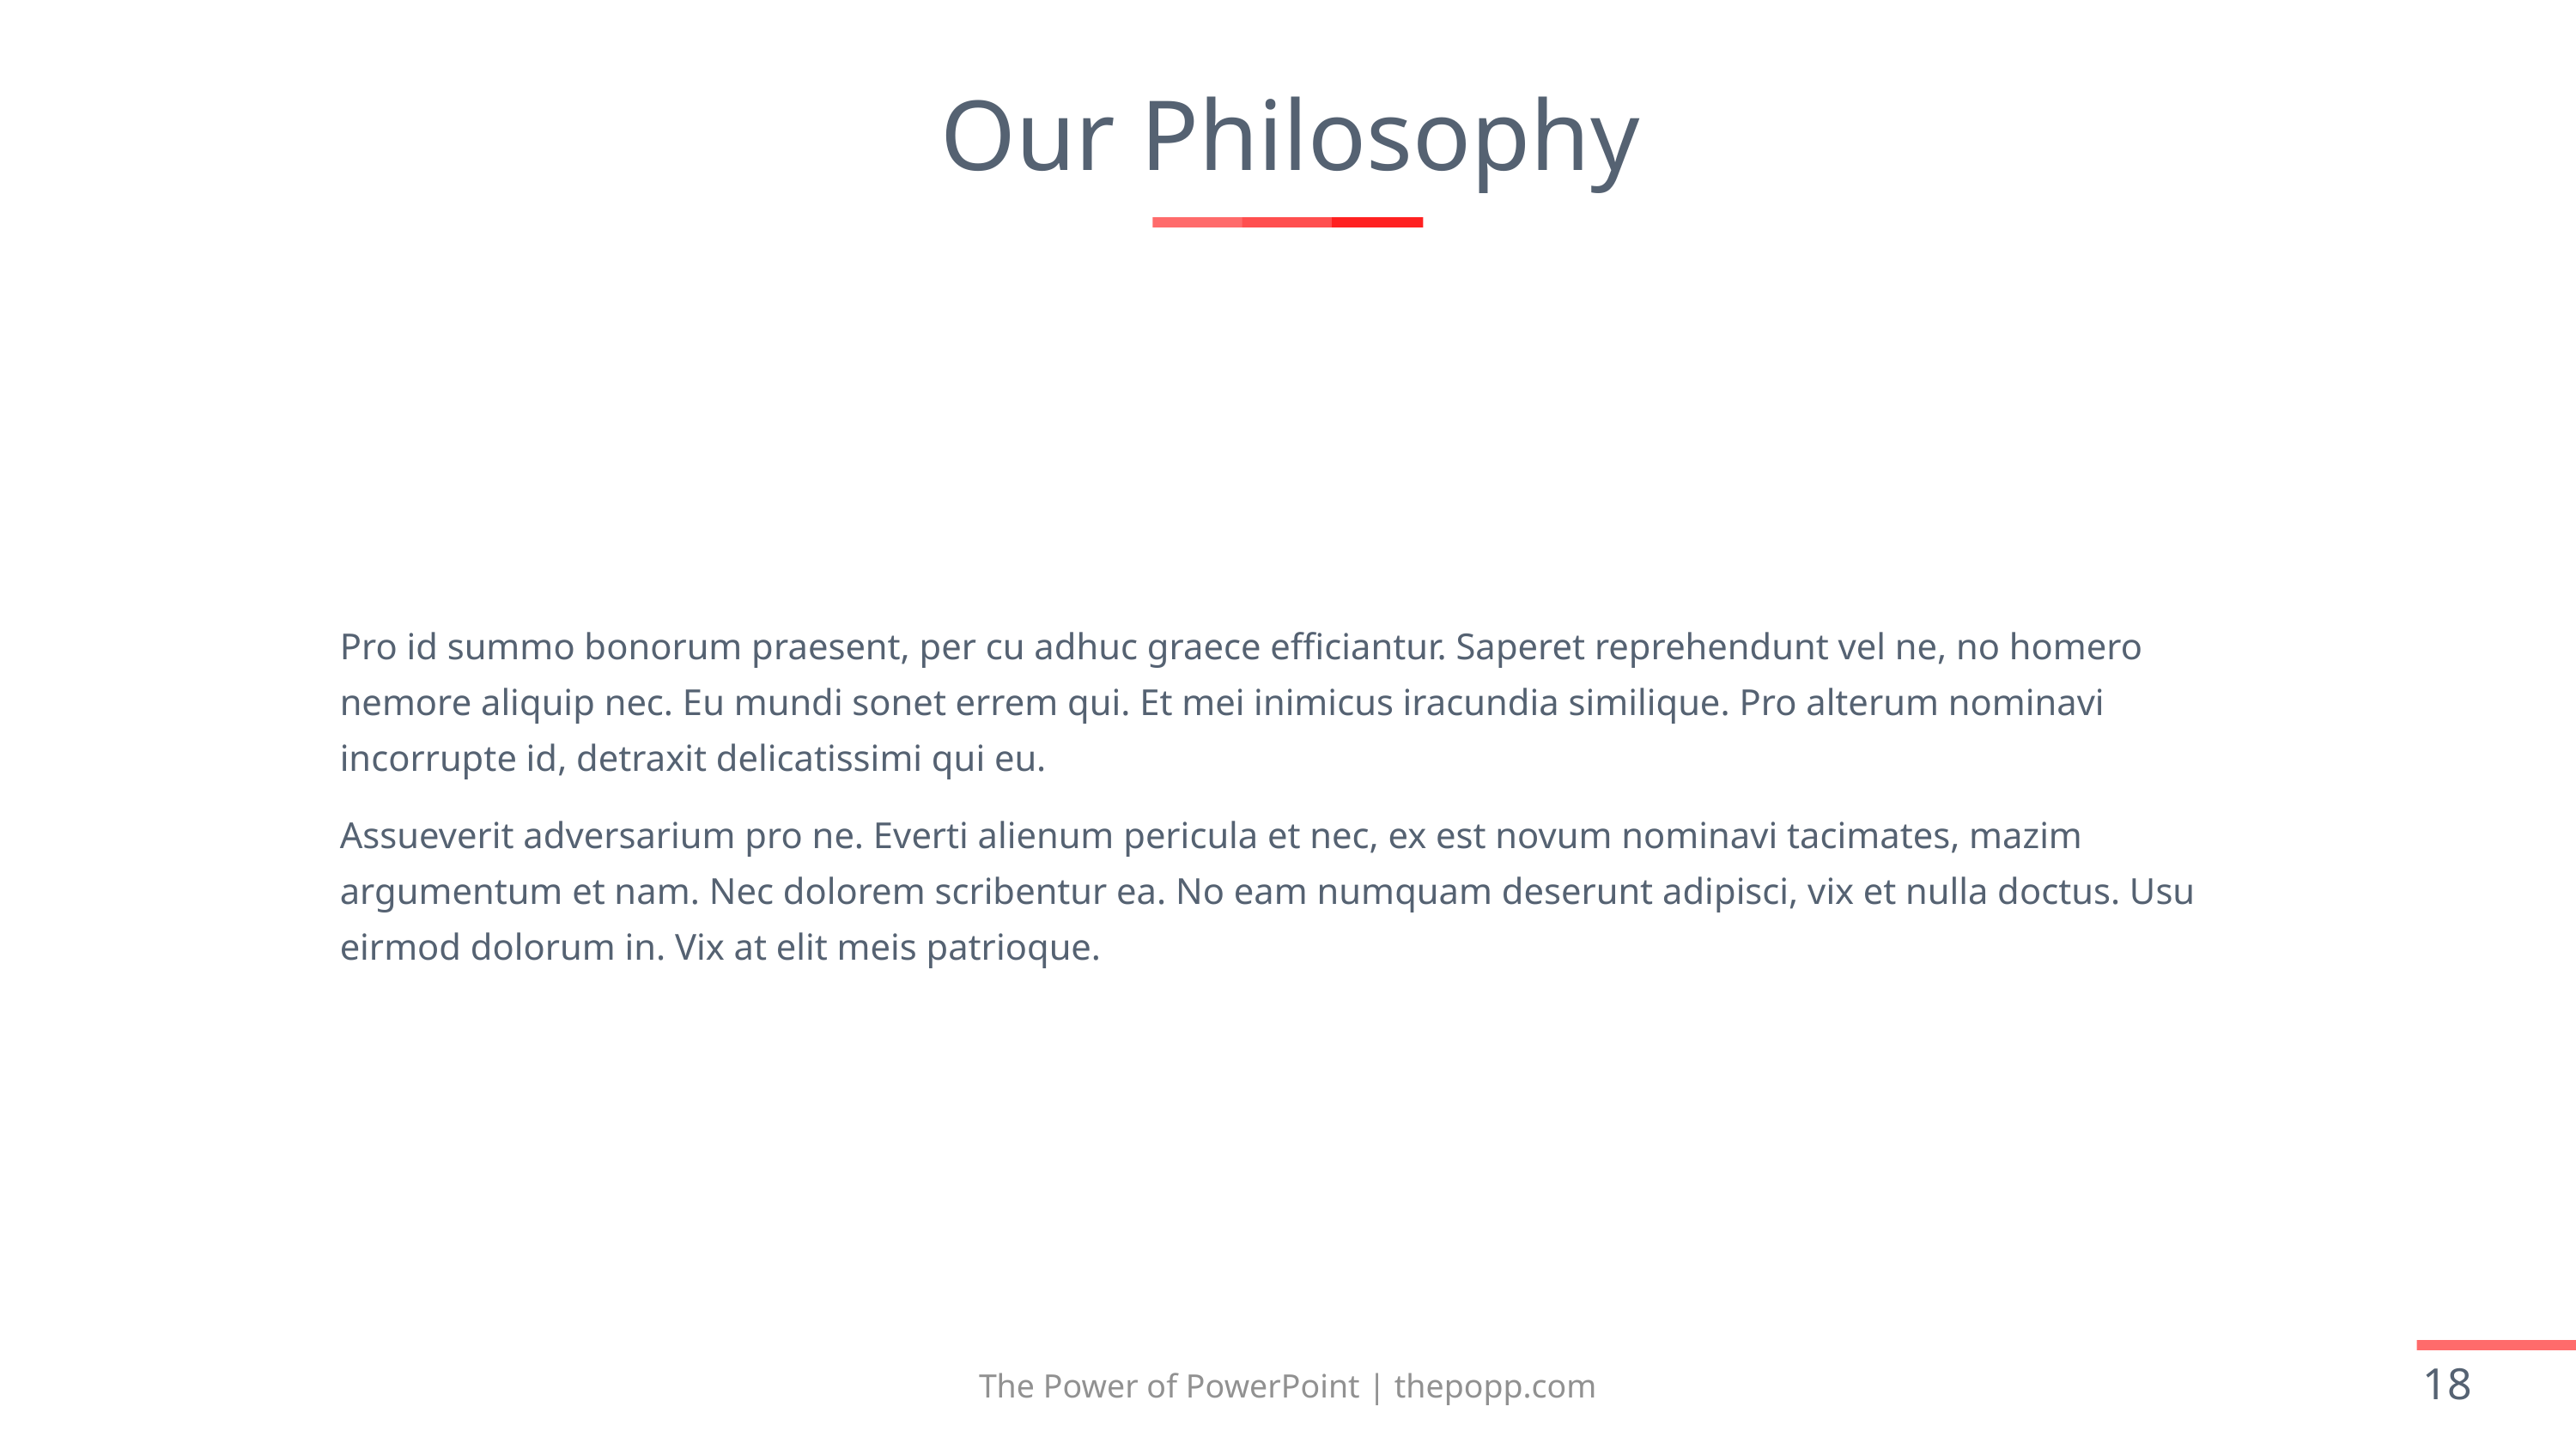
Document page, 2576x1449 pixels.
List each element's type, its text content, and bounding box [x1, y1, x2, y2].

list Pro id summo bonorum praesent, per cu adhuc graece efficiantur. Saperet reprehendunt vel ne, no homero nemore aliquip nec. Eu mundi sonet errem qui. Et mei inimicus iracundia similique. Pro alterum nominavi incorrupte id, detraxit delicatissimi qui eu. Assueverit adversarium pro ne. Everti alienum pericula et nec, ex est novum nominavi tacimates, mazim argumentum et nam. Nec dolorem scribentur ea. No eam numquam deserunt adipisci, vix et nulla doctus. Usu eirmod dolorum in. Vix at elit meis patrioque. [326, 537, 2249, 1041]
slide_number 18 [2409, 1351, 2576, 1421]
title Our Philosophy [69, 49, 2512, 230]
footer The Power of PowerPoint | thepopp.com [853, 1349, 1723, 1427]
